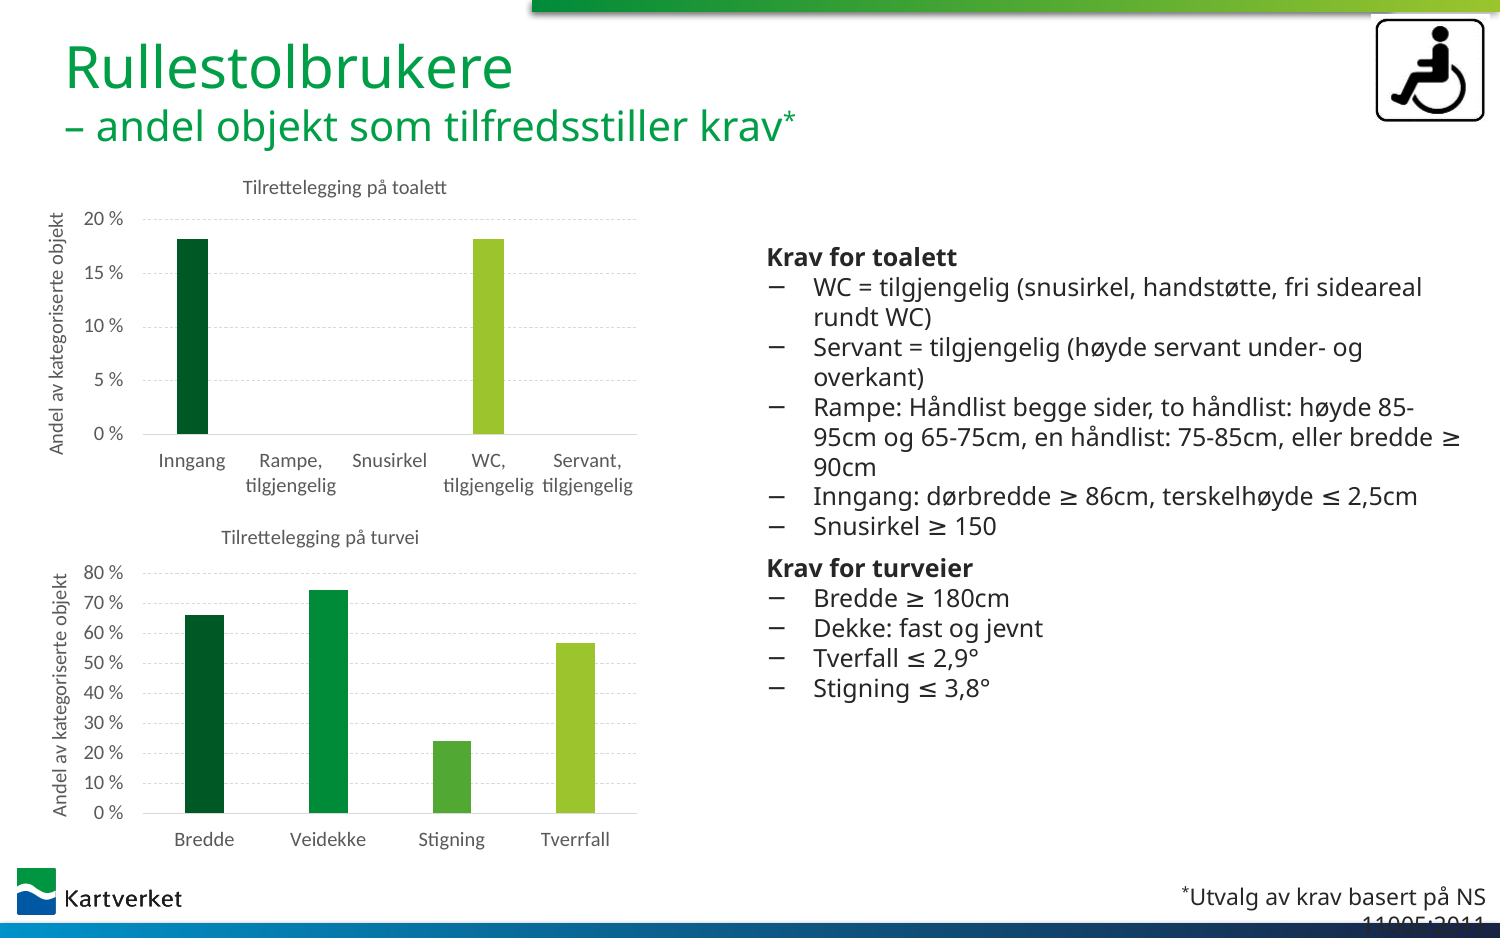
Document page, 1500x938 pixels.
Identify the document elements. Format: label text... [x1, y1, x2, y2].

text_box Krav for toalett WC = tilgjengelig (snusirkel, handstøtte, fri sideareal rundt WC) Servant = tilgjengelig (høyde servant under- og overkant) Rampe: Håndlist begge sider, to håndlist: høyde 85-95cm og 65-75cm, en håndlist: 75-85cm, eller bredde ≥ 90cm Inngang: dørbredde ≥ 86cm, terskelhøyde ≤ 2,5cm Snusirkel ≥ 150 [751, 234, 1483, 545]
picture [41, 520, 650, 859]
picture [1371, 13, 1491, 127]
text_box *Utvalg av krav basert på NS 11005:2011 [1068, 873, 1500, 938]
text_box Rullestolbrukere – andel objekt som tilfredsstiller krav* [49, 14, 1431, 158]
picture [41, 166, 650, 505]
text_box Krav for turveier Bredde ≥ 180cm Dekke: fast og jevnt Tverfall ≤ 2,9° Stigning ≤ 3,8° [751, 545, 1483, 710]
